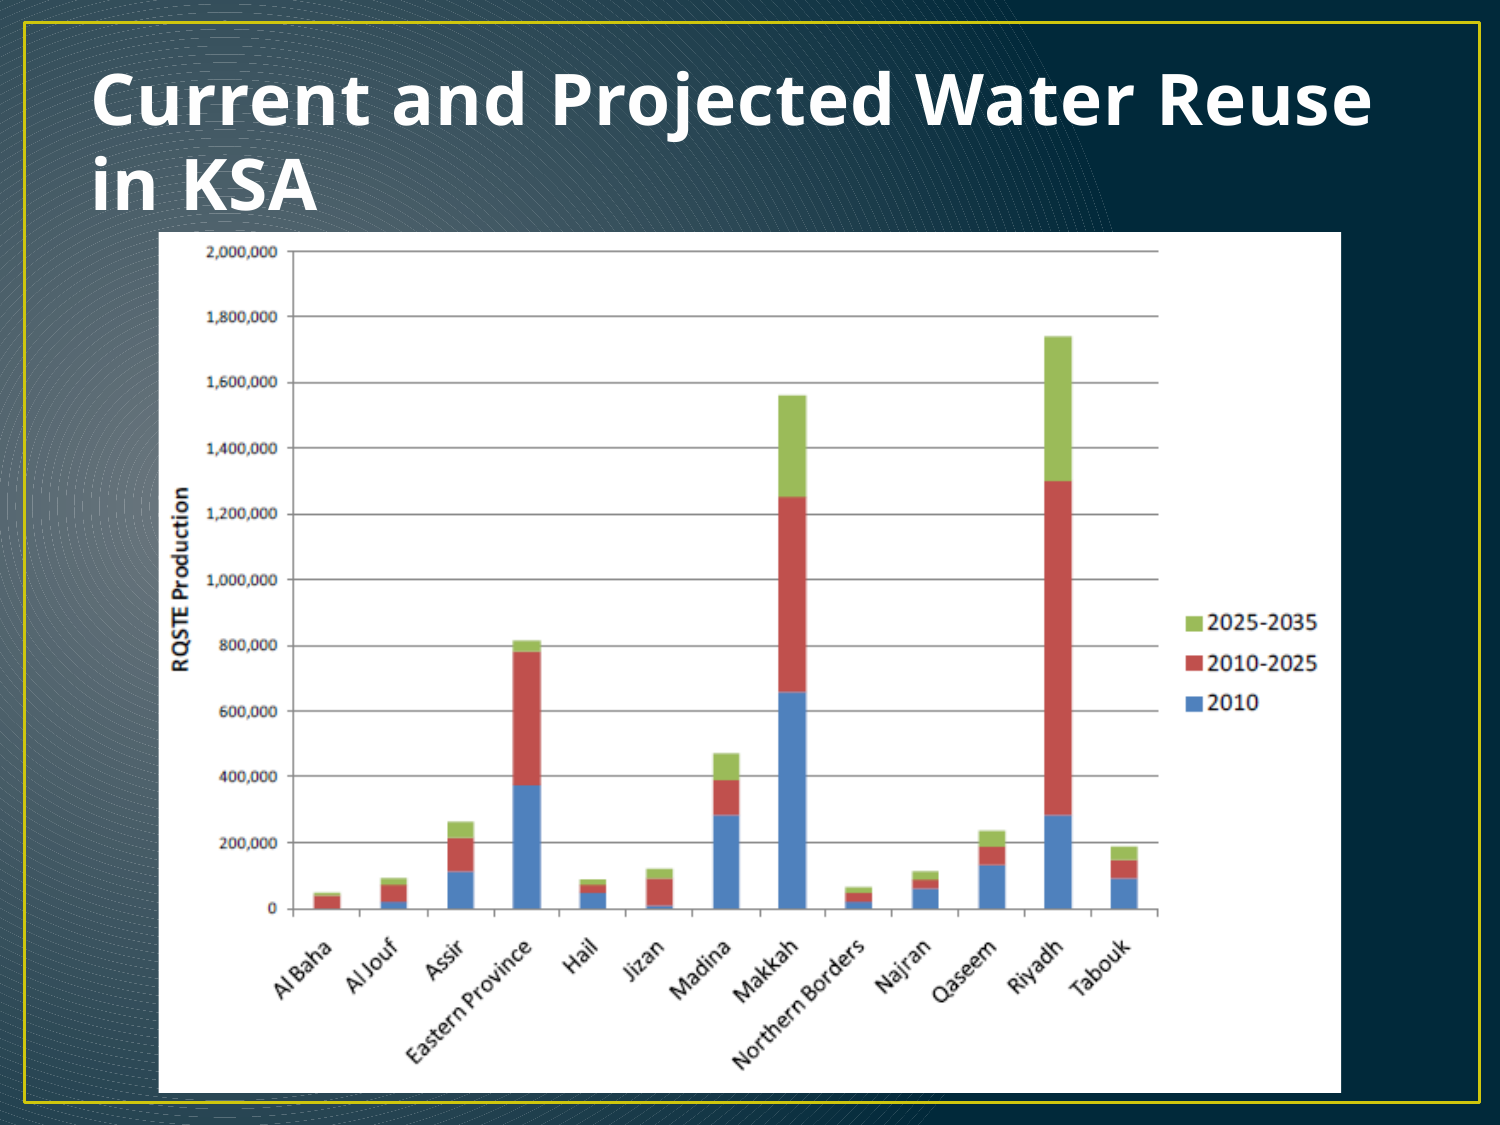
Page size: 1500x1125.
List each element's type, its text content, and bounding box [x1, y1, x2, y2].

title Current and Projected Water Reuse in KSA [75, 45, 1425, 233]
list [158, 232, 1342, 1093]
picture [896, 1097, 907, 1101]
